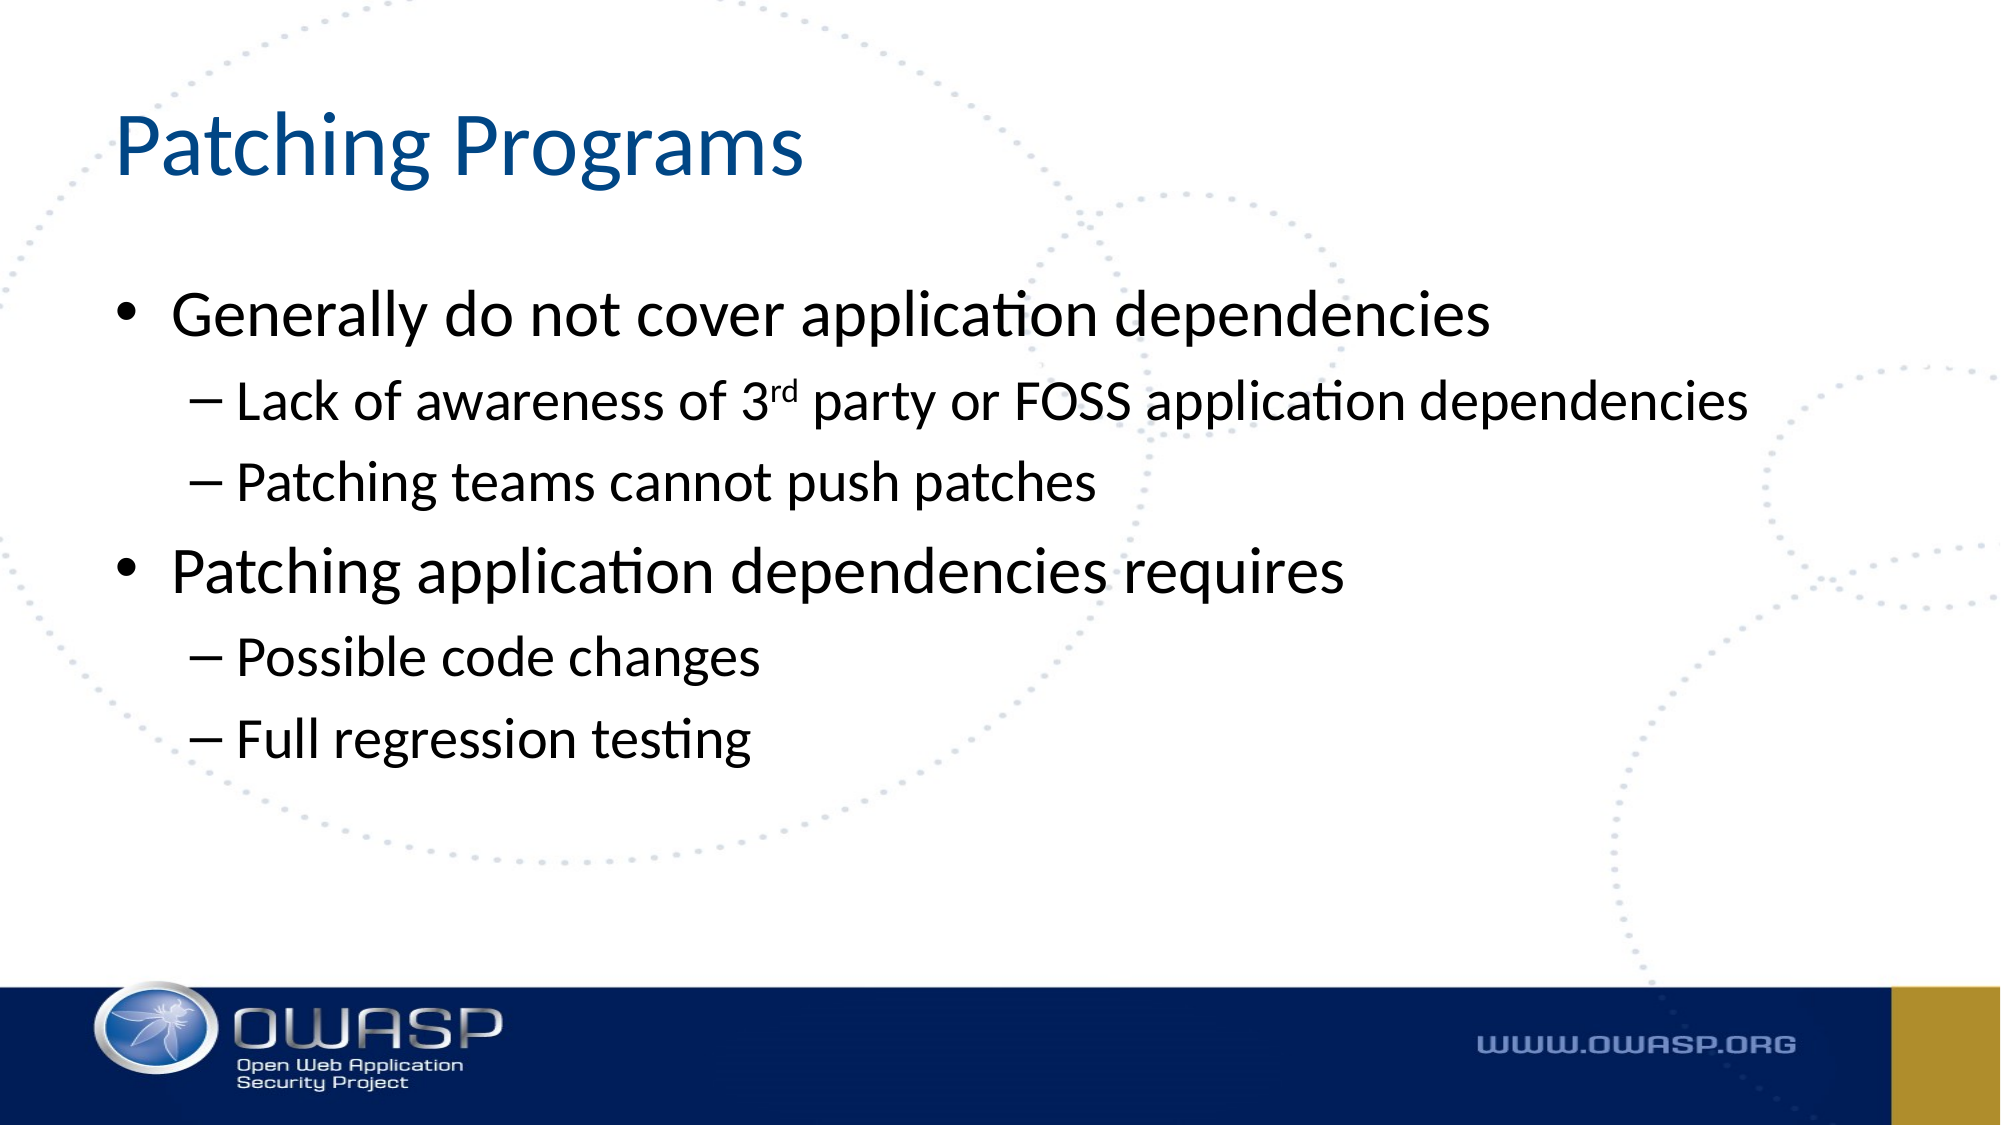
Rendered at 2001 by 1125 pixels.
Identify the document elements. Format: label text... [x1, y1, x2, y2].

list Generally do not cover application dependencies Lack of awareness of 3rd party or FOSS application dependencies Patching teams cannot push patches Patching application dependencies requires Possible code changes Full regression testing [99, 262, 1900, 940]
picture [0, 0, 2001, 1125]
title Patching Programs [99, 45, 1900, 233]
